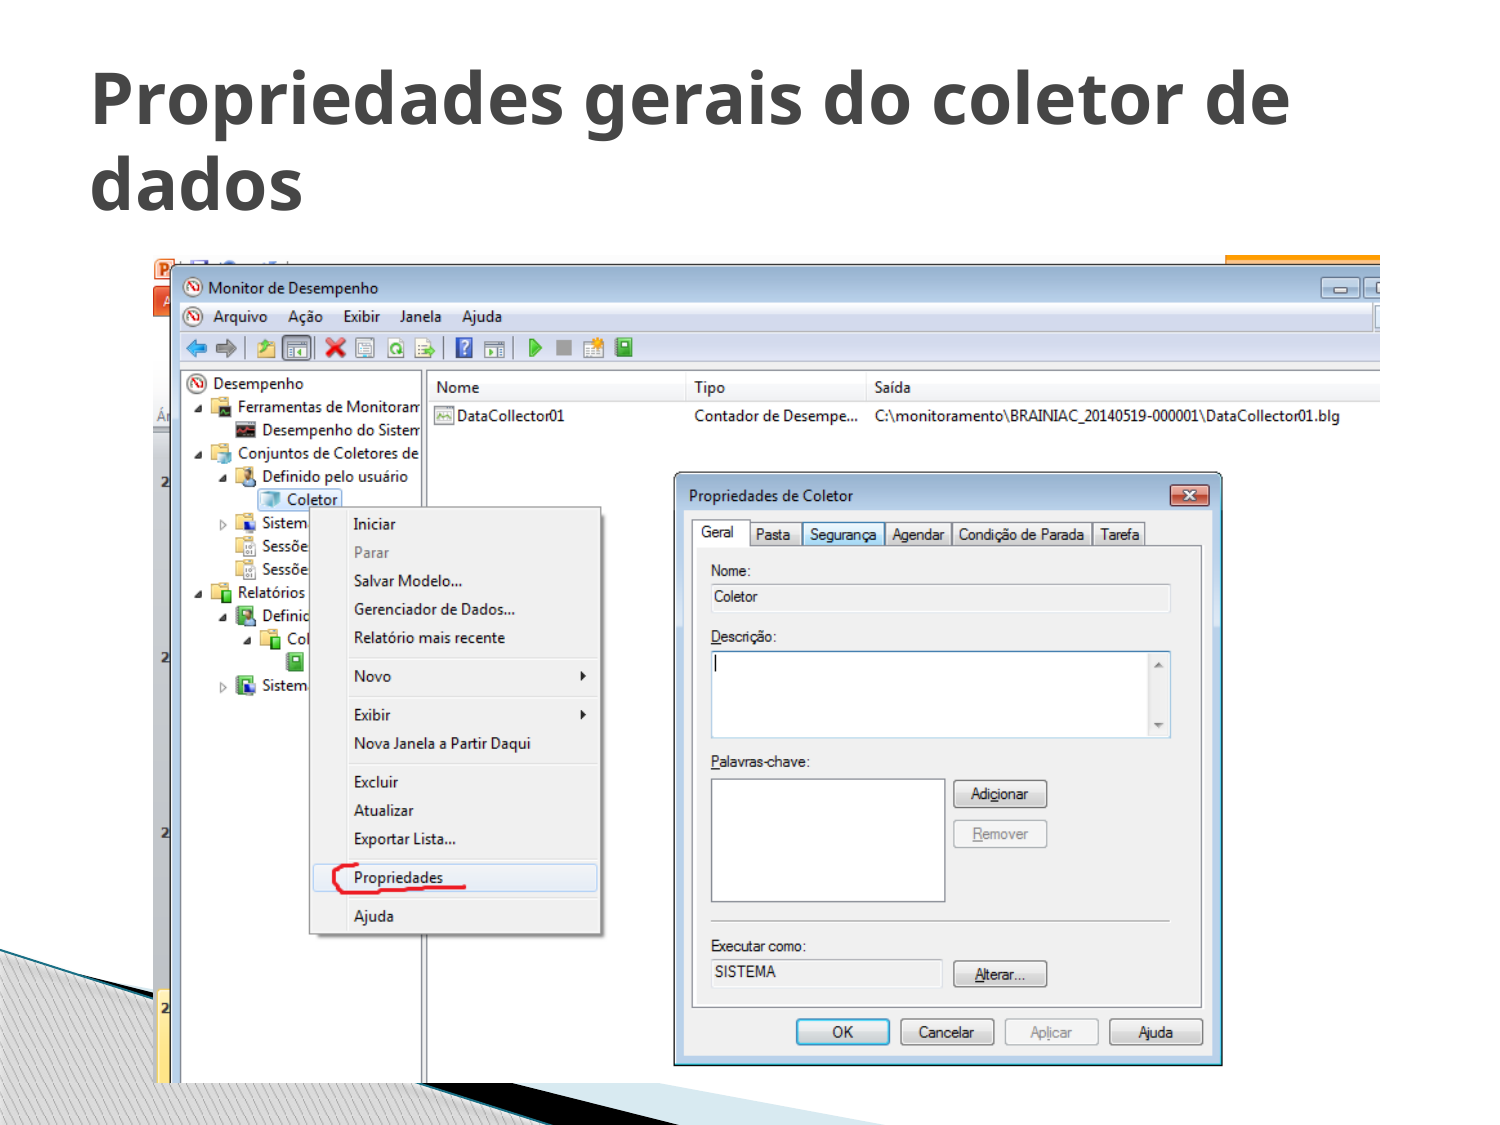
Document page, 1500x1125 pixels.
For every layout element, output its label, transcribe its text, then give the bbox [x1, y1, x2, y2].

title Propriedades gerais do coletor de dados [75, 45, 1425, 233]
picture [153, 255, 1380, 1083]
